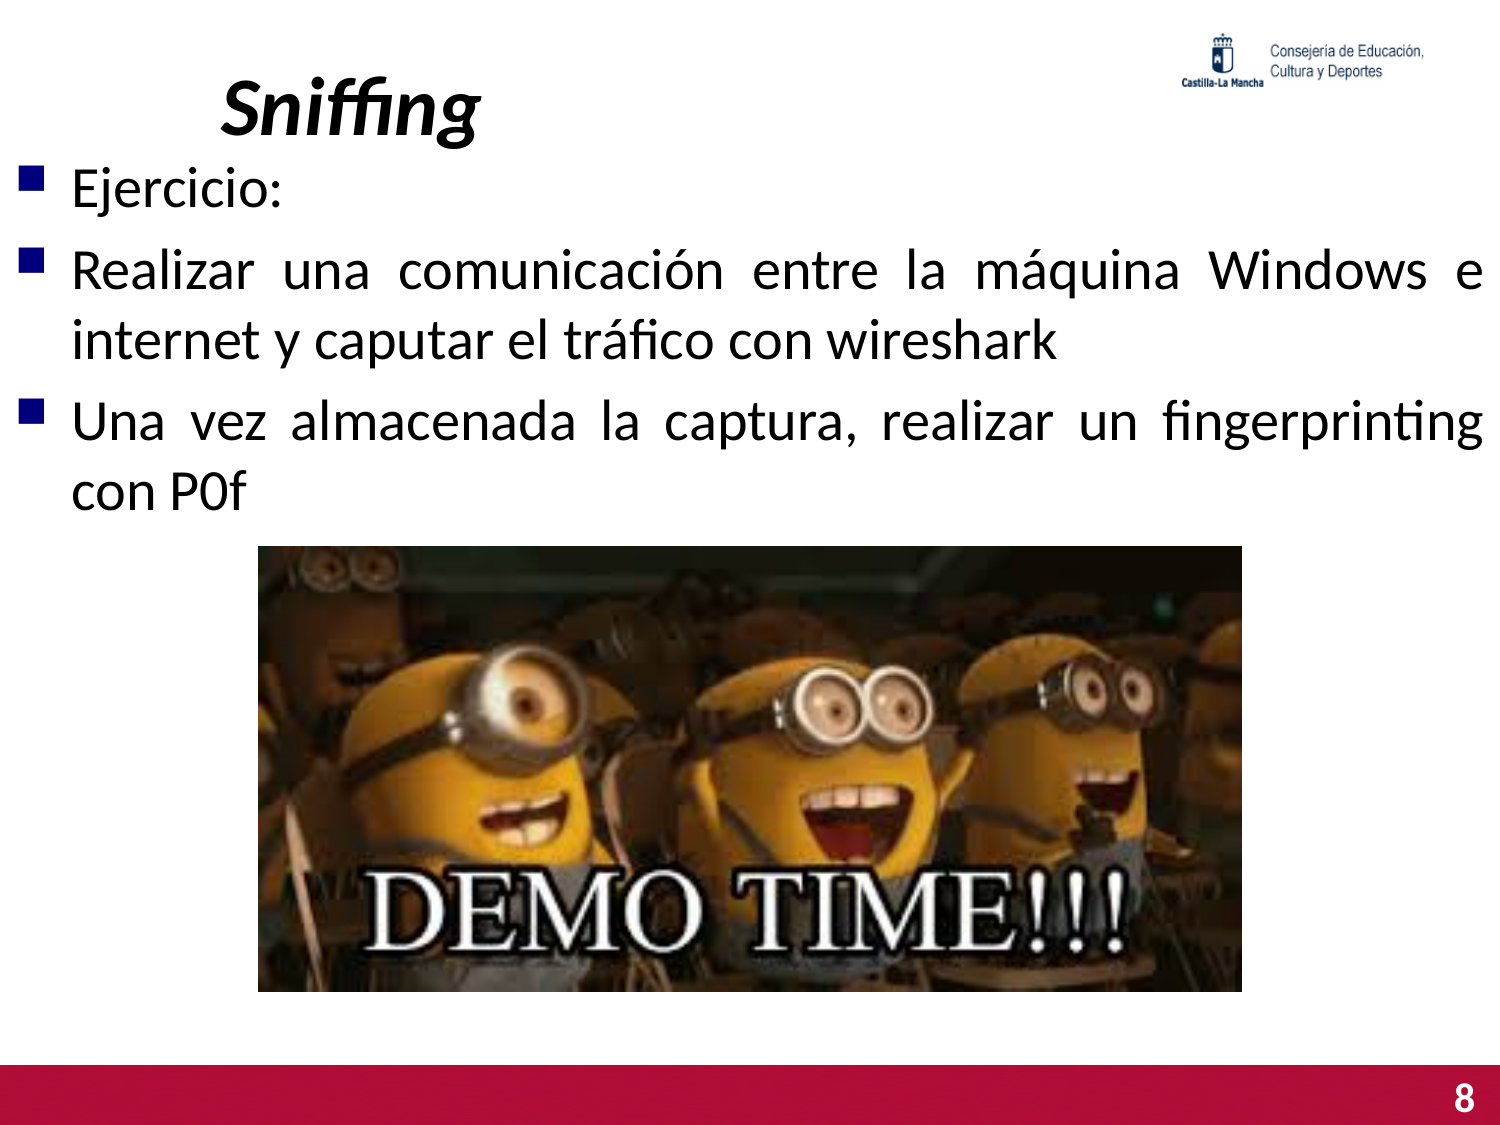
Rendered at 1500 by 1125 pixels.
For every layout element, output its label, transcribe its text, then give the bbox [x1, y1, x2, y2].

title Sniffing [206, 45, 1500, 141]
picture [1181, 33, 1425, 45]
list Ejercicio: Realizar una comunicación entre la máquina Windows e internet y caputar el tráfico con wireshark Una vez almacenada la captura, realizar un fingerprinting con P0f [0, 141, 1500, 1040]
picture [257, 546, 1242, 992]
picture [0, 1065, 1500, 1125]
